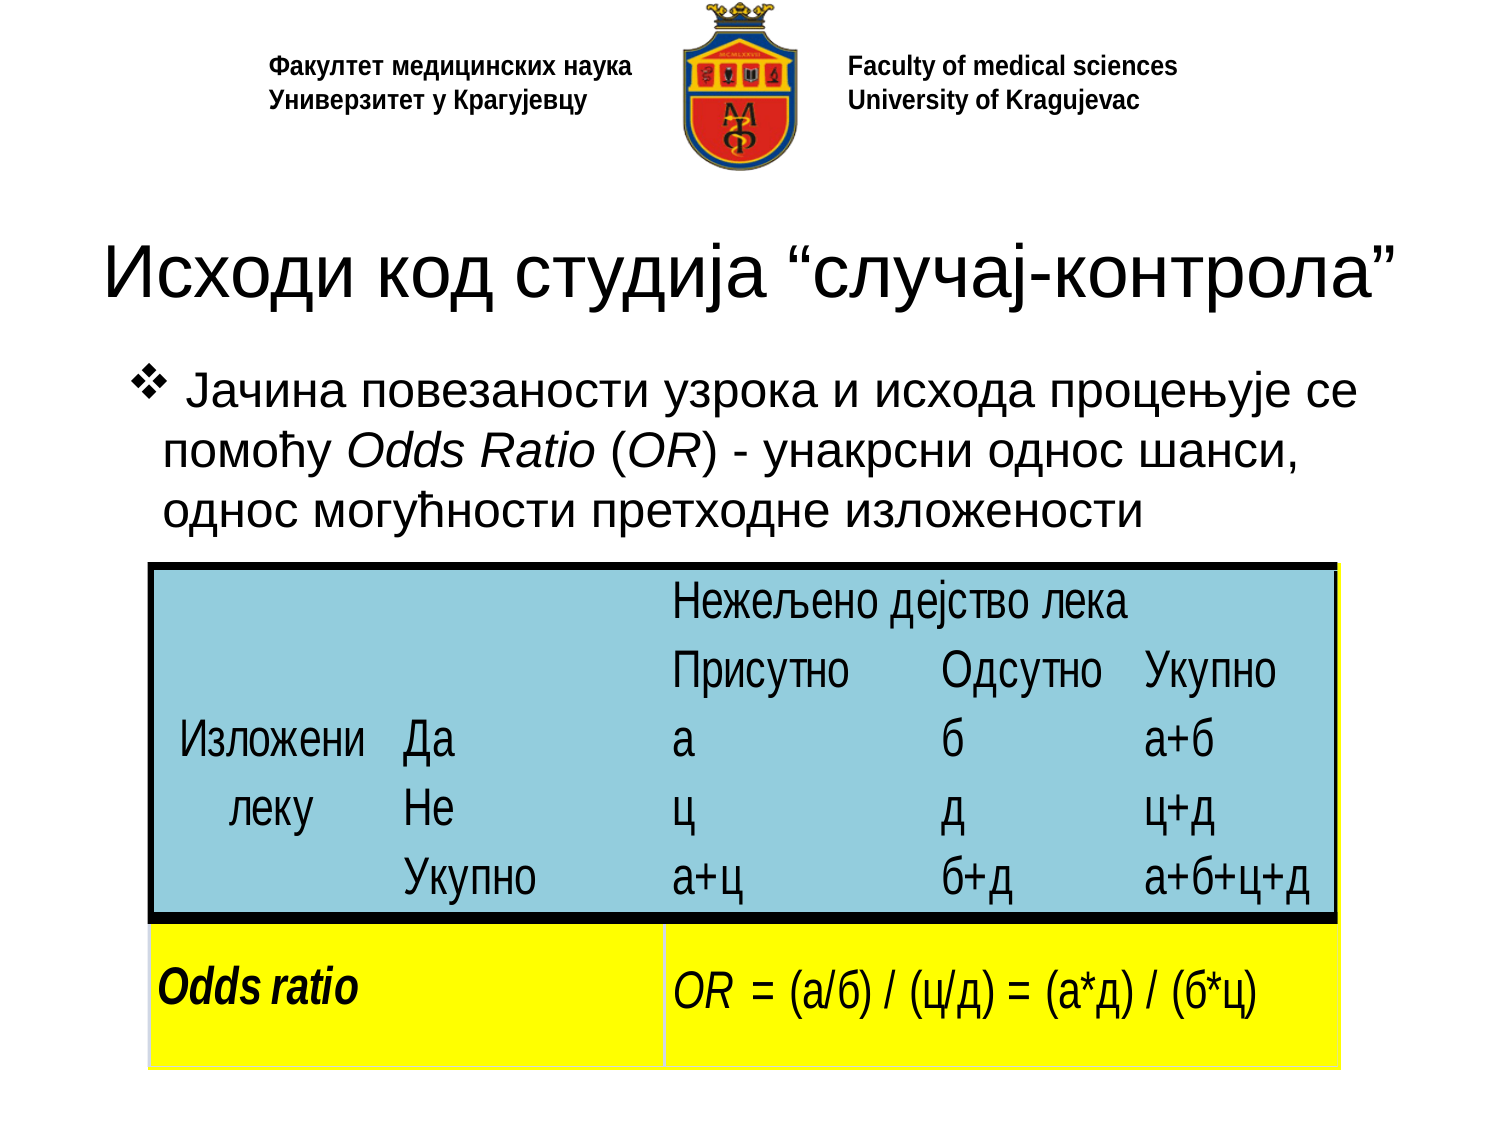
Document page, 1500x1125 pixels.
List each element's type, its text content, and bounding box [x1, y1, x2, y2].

title Исходи код студија “случај-контрола” [74, 173, 1426, 362]
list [147, 562, 1341, 1071]
text_box Јачина повезаности узрока и исхода процењује се помоћу Odds Ratio (OR) - унакрсни однос шанси, однос могућности претходне изложености [112, 349, 1447, 545]
